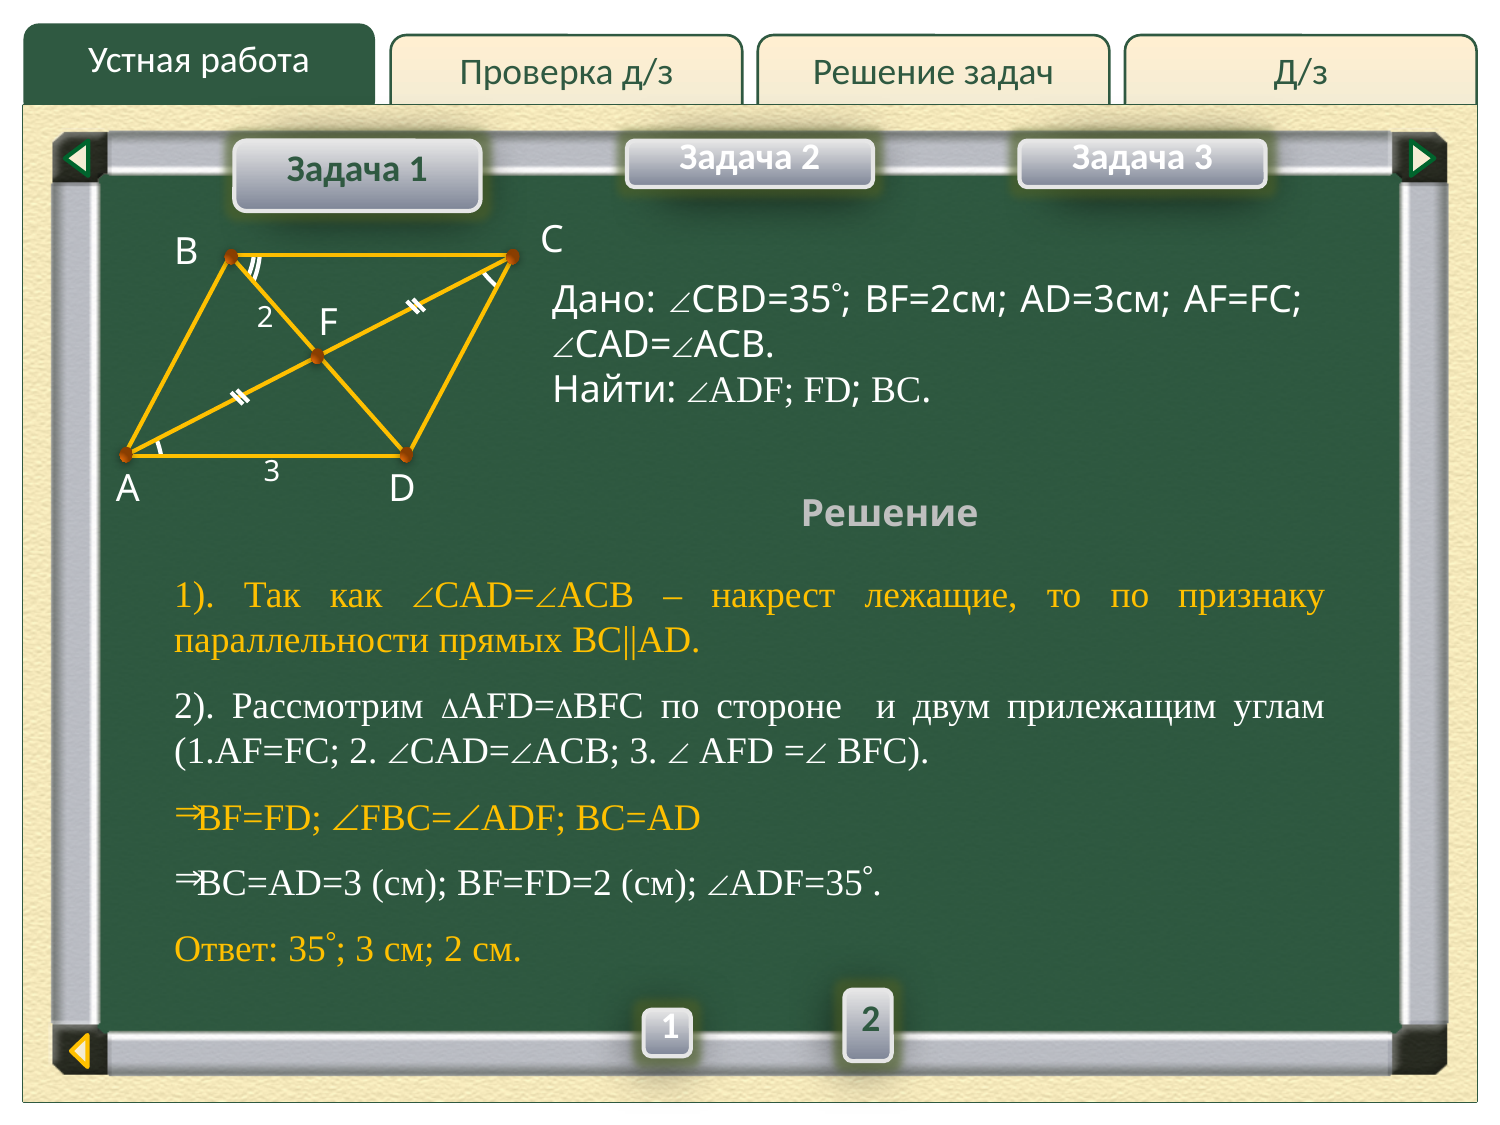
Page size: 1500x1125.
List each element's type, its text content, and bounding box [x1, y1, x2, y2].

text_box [406, 300, 420, 314]
picture [22, 104, 1477, 1103]
text_box Д/з [1122, 32, 1479, 103]
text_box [419, 298, 426, 312]
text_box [230, 391, 244, 405]
text_box Проверка д/з [388, 32, 745, 102]
text_box Устная работа [21, 21, 378, 103]
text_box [123, 254, 515, 457]
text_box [242, 389, 250, 396]
text_box Решение задач [755, 32, 1112, 102]
